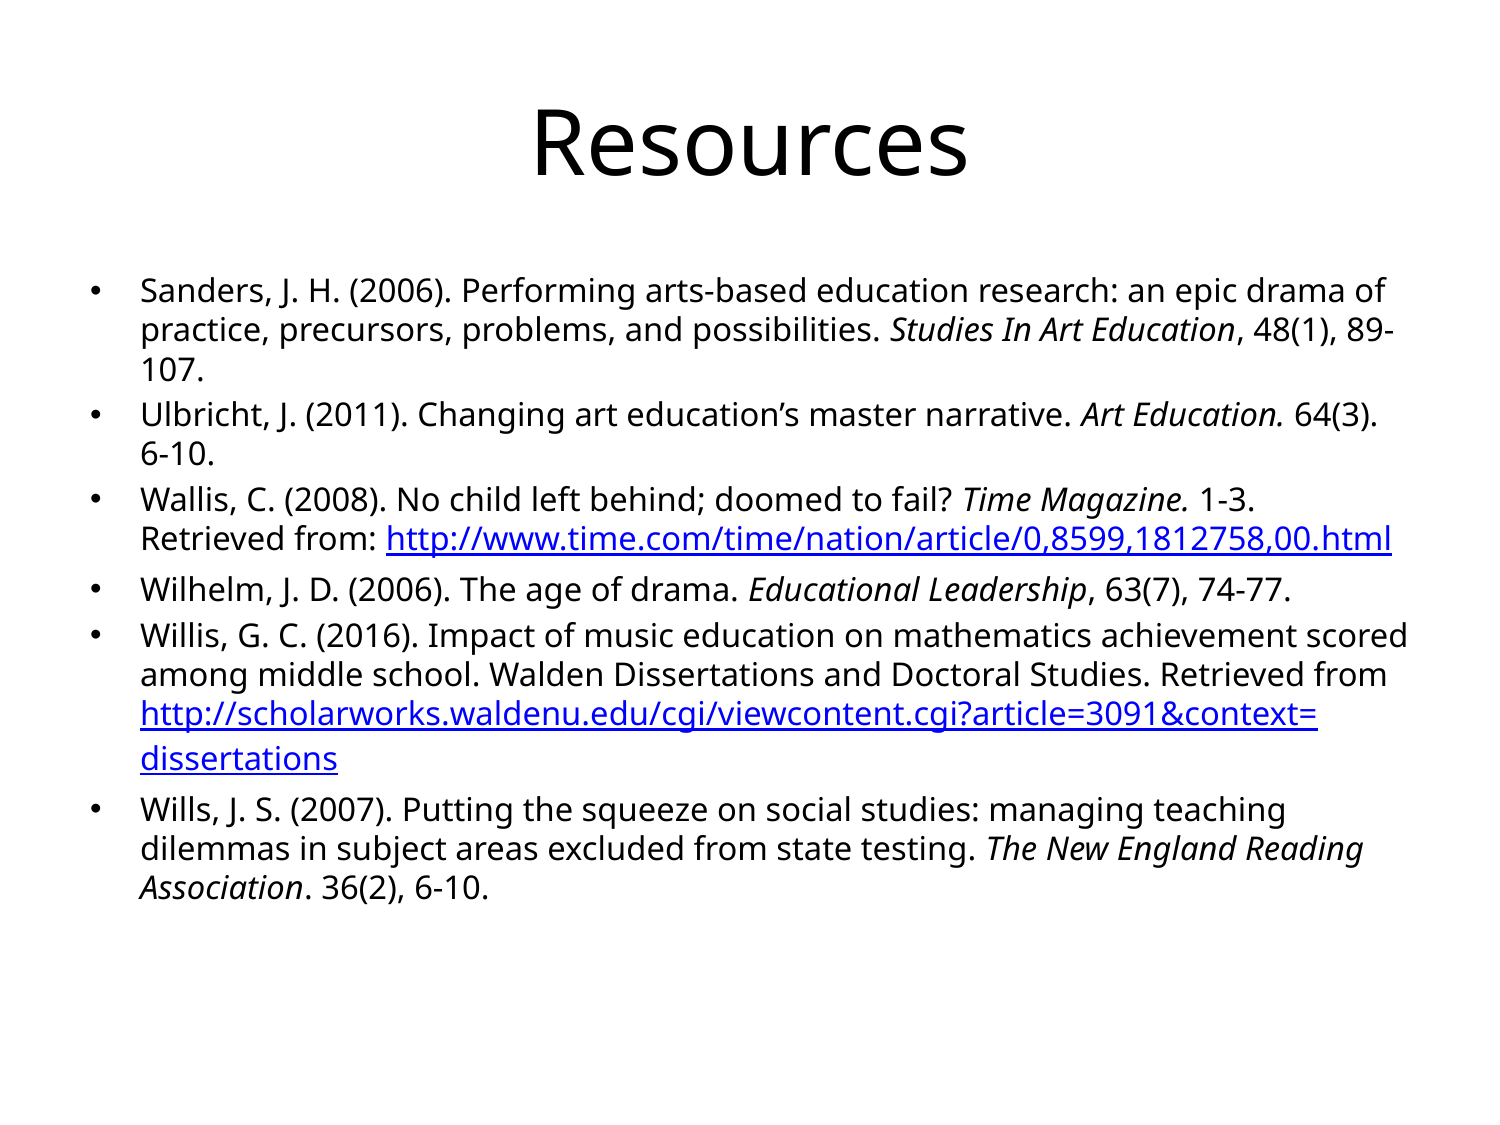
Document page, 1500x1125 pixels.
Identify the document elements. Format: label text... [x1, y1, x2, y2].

list Sanders, J. H. (2006). Performing arts-based education research: an epic drama of practice, precursors, problems, and possibilities. Studies In Art Education, 48(1), 89-107. Ulbricht, J. (2011). Changing art education’s master narrative. Art Education. 64(3). 6-10. Wallis, C. (2008). No child left behind; doomed to fail? Time Magazine. 1-3. Retrieved from: http://www.time.com/time/nation/article/0,8599,1812758,00.html Wilhelm, J. D. (2006). The age of drama. Educational Leadership, 63(7), 74-77. Willis, G. C. (2016). Impact of music education on mathematics achievement scored among middle school. Walden Dissertations and Doctoral Studies. Retrieved from http://scholarworks.waldenu.edu/cgi/viewcontent.cgi?article=3091&context=dissertations Wills, J. S. (2007). Putting the squeeze on social studies: managing teaching dilemmas in subject areas excluded from state testing. The New England Reading Association. 36(2), 6-10. [75, 262, 1425, 1005]
title Resources [75, 45, 1425, 233]
